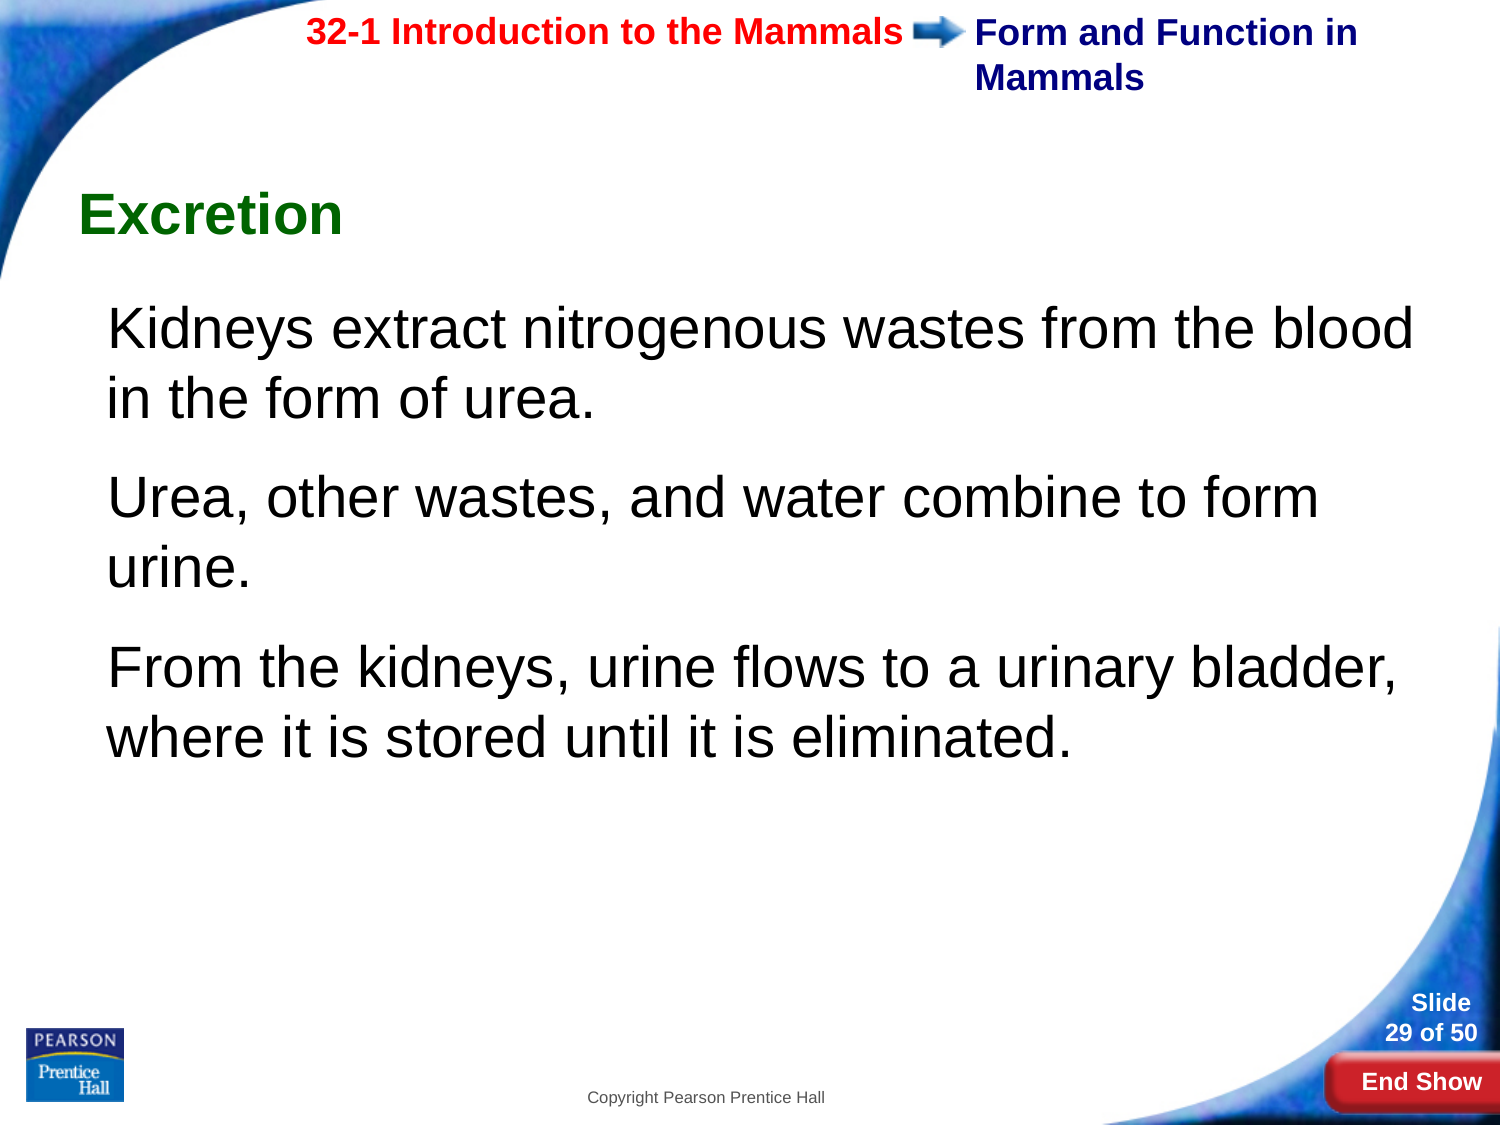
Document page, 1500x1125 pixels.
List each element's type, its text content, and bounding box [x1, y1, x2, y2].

picture [0, 0, 1500, 1125]
footer Copyright Pearson Prentice Hall [468, 1078, 945, 1105]
title Form and Function in Mammals [959, 0, 1500, 76]
list Excretion Kidneys extract nitrogenous wastes from the blood in the form of urea. Urea, other wastes, and water combine to form urine. From the kidneys, urine flows to a urinary bladder, where it is stored until it is eliminated. [44, 179, 1448, 976]
